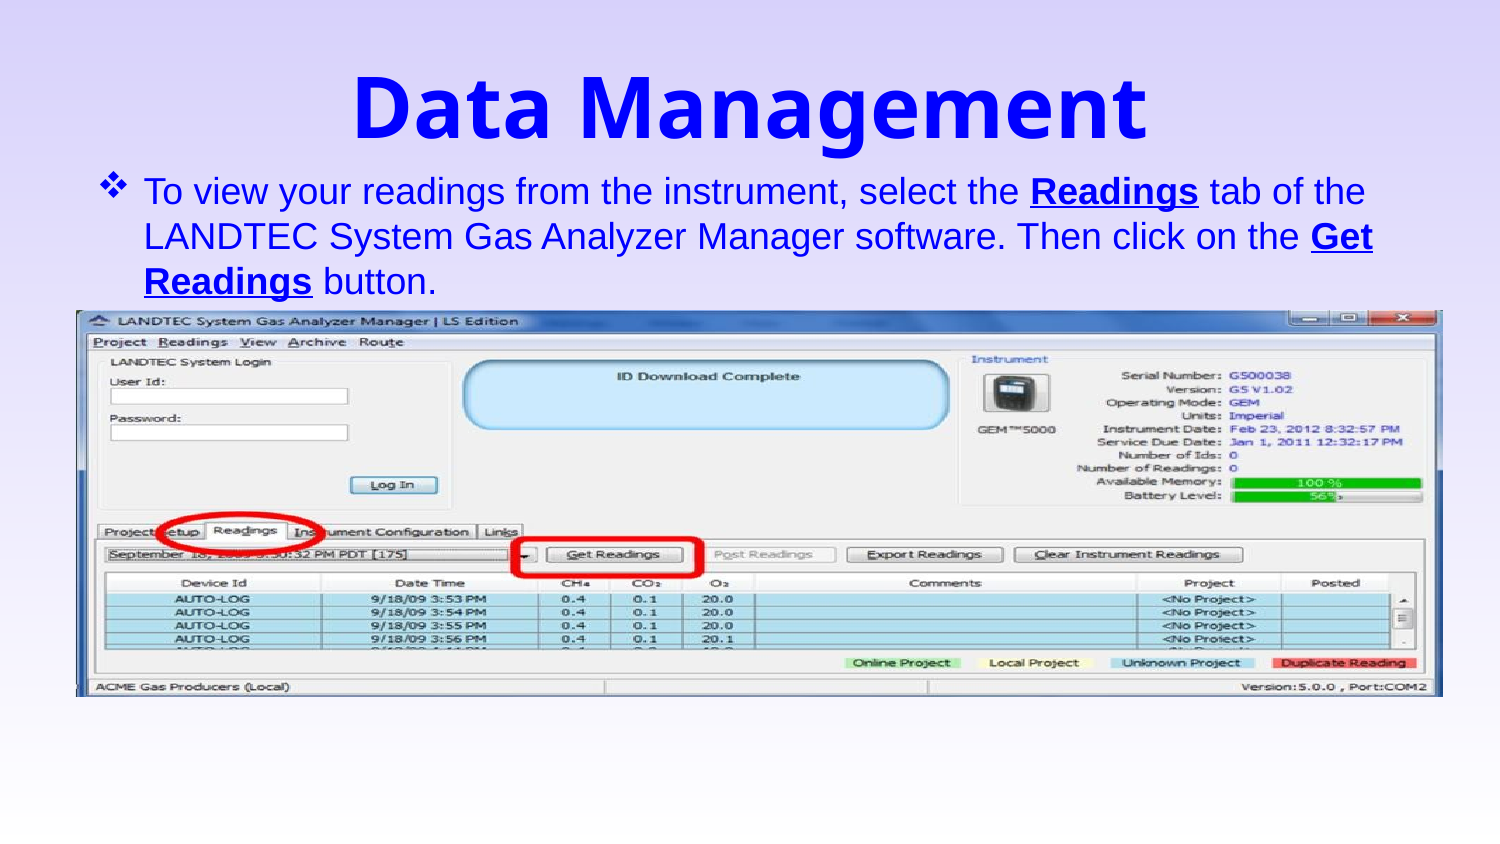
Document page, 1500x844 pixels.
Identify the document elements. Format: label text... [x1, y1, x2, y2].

picture [74, 310, 1443, 698]
text_box To view your readings from the instrument, select the Readings tab of the LANDTEC System Gas Analyzer Manager software. Then click on the Get Readings button. [82, 159, 1450, 310]
title Data Management [75, 33, 1425, 175]
